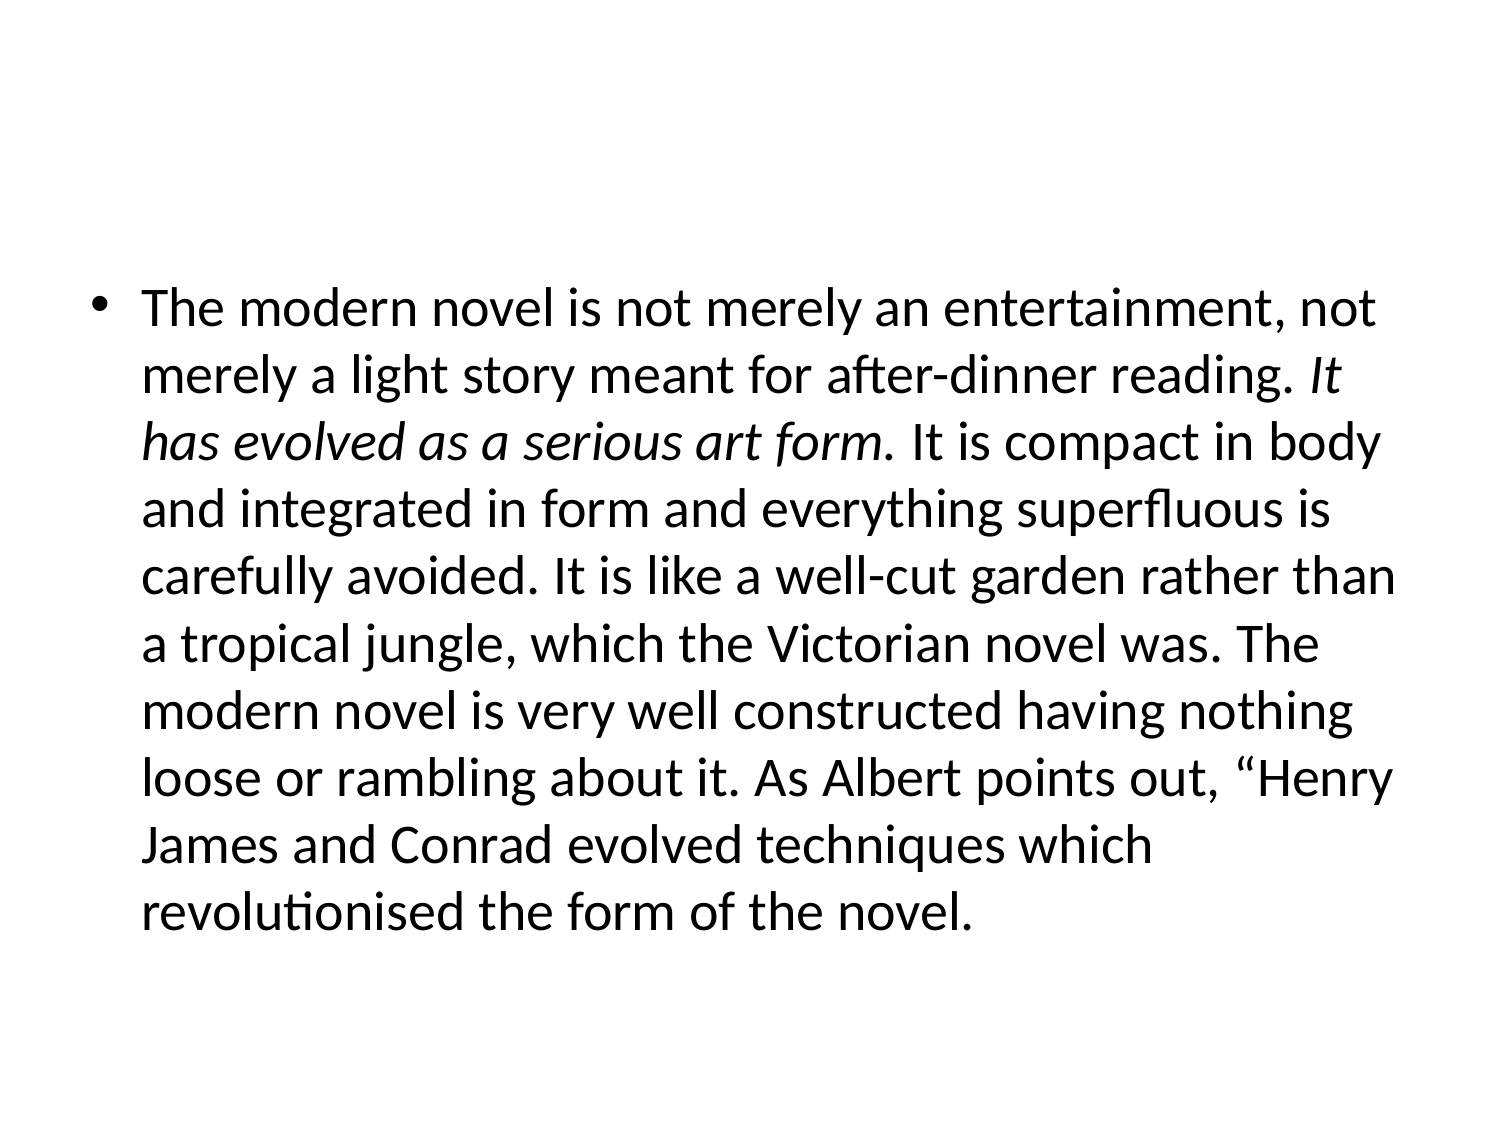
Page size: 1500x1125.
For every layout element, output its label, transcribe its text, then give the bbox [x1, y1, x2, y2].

list The modern novel is not merely an entertainment, not merely a light story meant for after-dinner reading. It has evolved as a serious art form. It is compact in body and integrated in form and everything superfluous is carefully avoided. It is like a well-cut garden rather than a tropical jungle, which the Victorian novel was. The modern novel is very well constructed having nothing loose or rambling about it. As Albert points out, “Henry James and Conrad evolved techniques which revolutionised the form of the novel. [75, 262, 1425, 1005]
